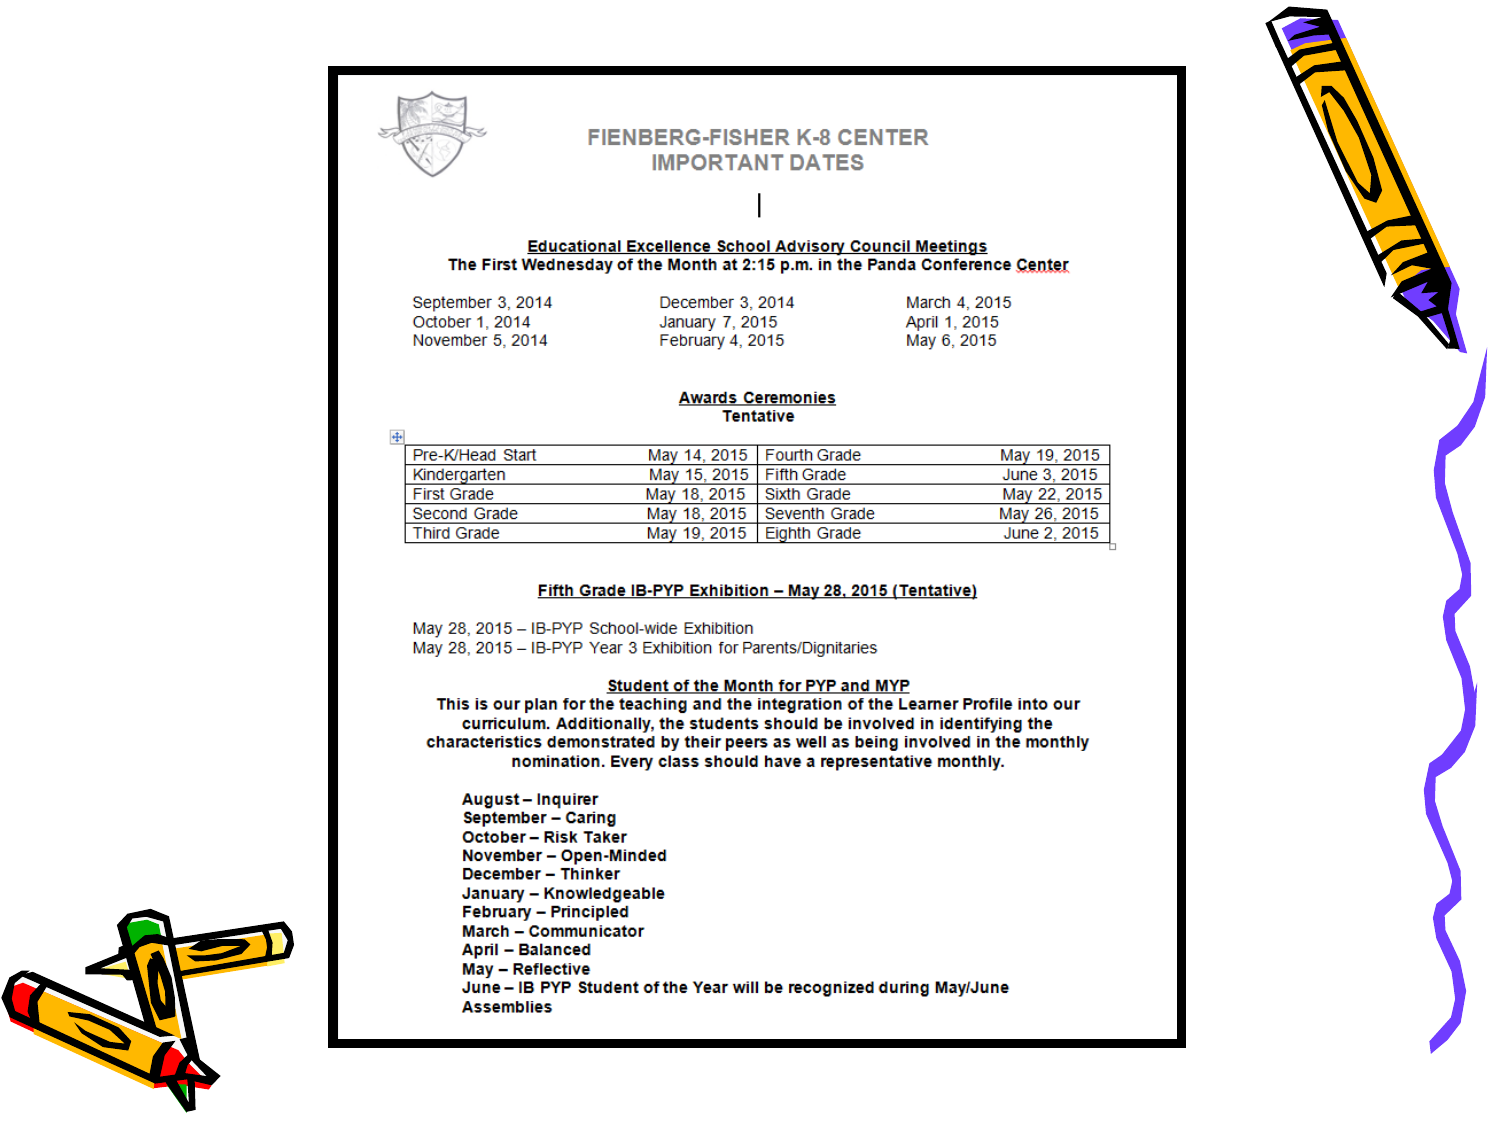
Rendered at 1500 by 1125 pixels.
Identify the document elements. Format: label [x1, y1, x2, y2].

picture [337, 74, 1177, 1040]
